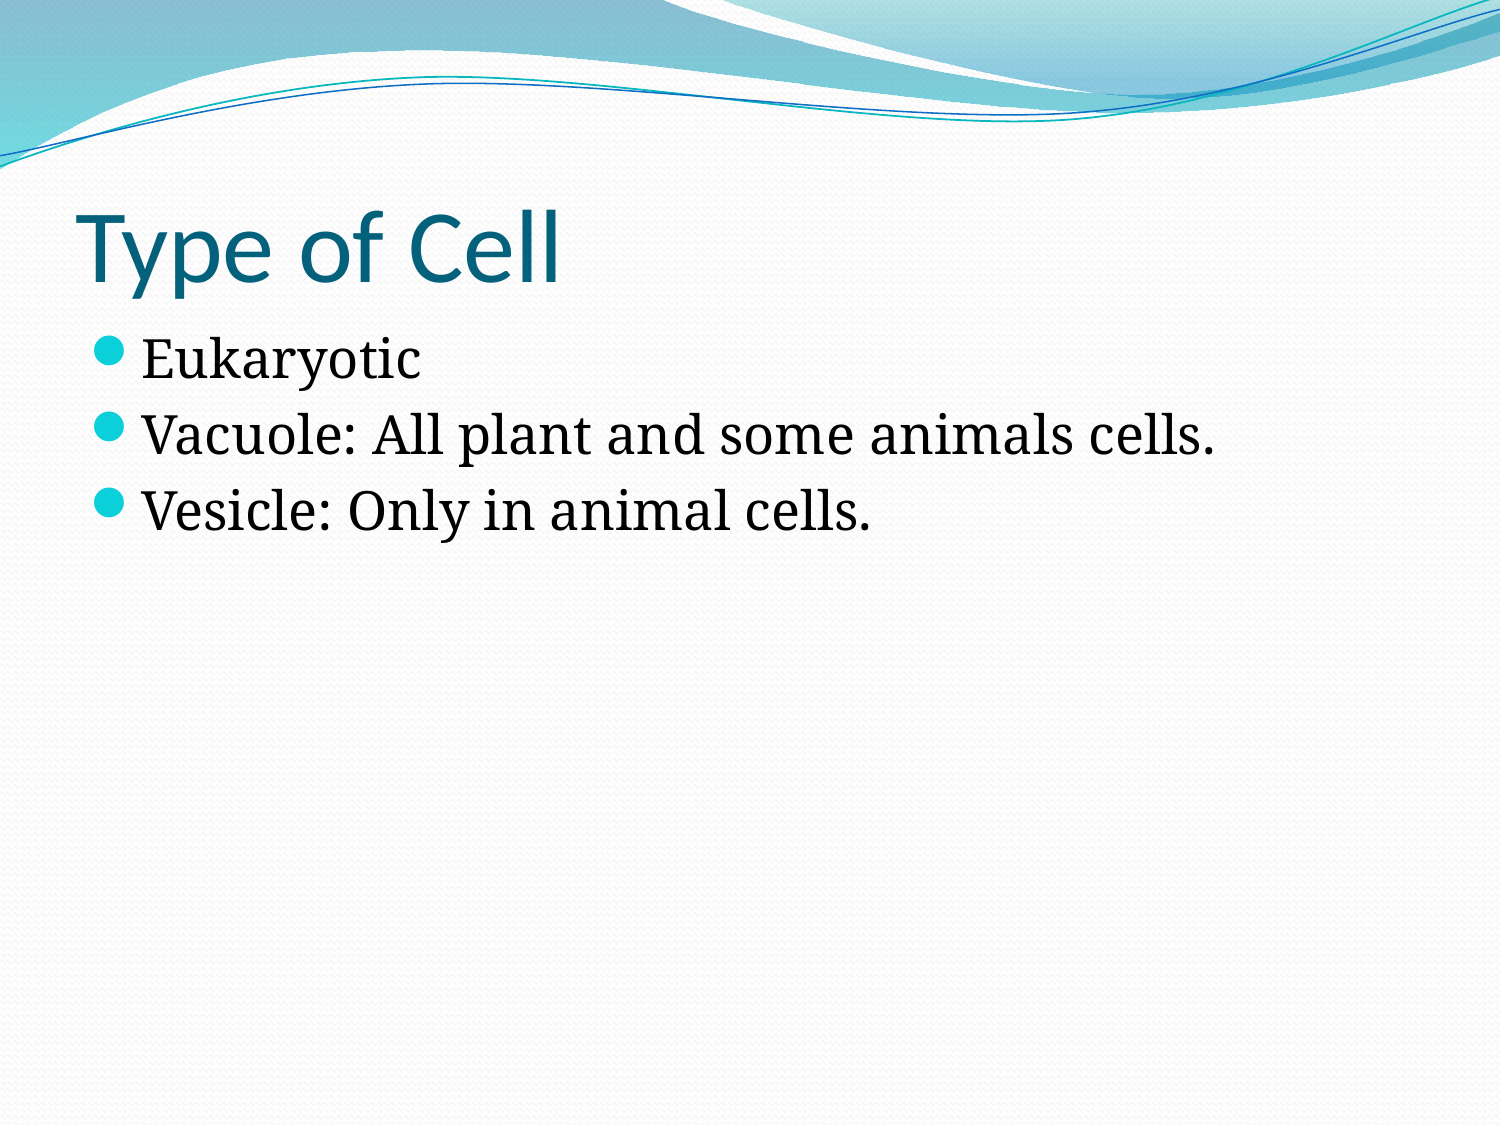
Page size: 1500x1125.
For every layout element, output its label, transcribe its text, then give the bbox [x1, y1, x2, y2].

title Type of Cell [75, 115, 1425, 303]
list Eukaryotic Vacuole: All plant and some animals cells. Vesicle: Only in animal cells. [75, 317, 1425, 1038]
